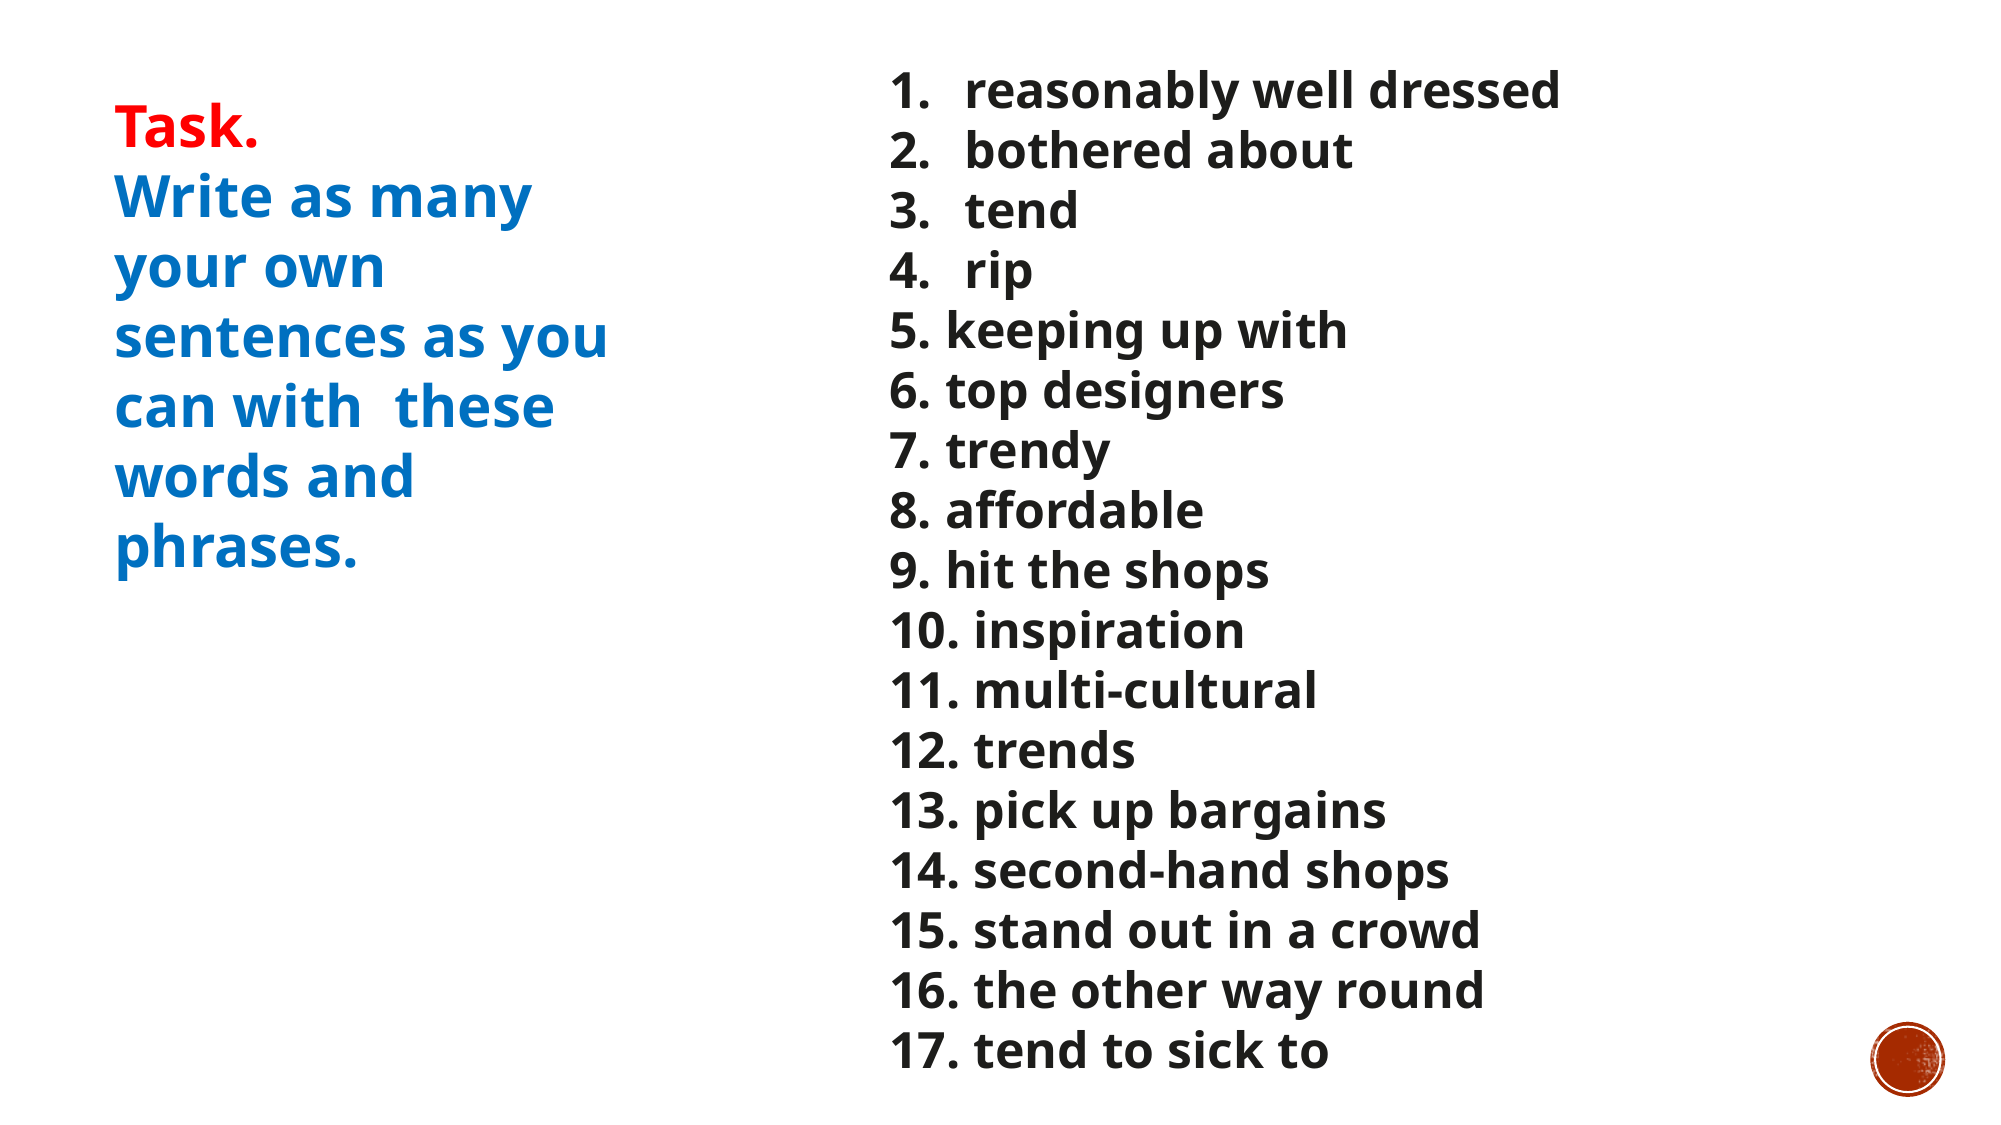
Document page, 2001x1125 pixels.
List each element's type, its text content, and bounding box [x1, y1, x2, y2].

text_box reasonably well dressed bothered about tend rip 5. keeping up with 6. top designers 7. trendy 8. affordable 9. hit the shops 10. inspiration 11. multi-cultural 12. trends 13. pick up bargains 14. second-hand shops 15. stand out in a crowd 16. the other way round 17. tend to sick to [874, 51, 1911, 1086]
text_box Task. Write as many your own sentences as you can with these words and phrases. [99, 81, 678, 587]
